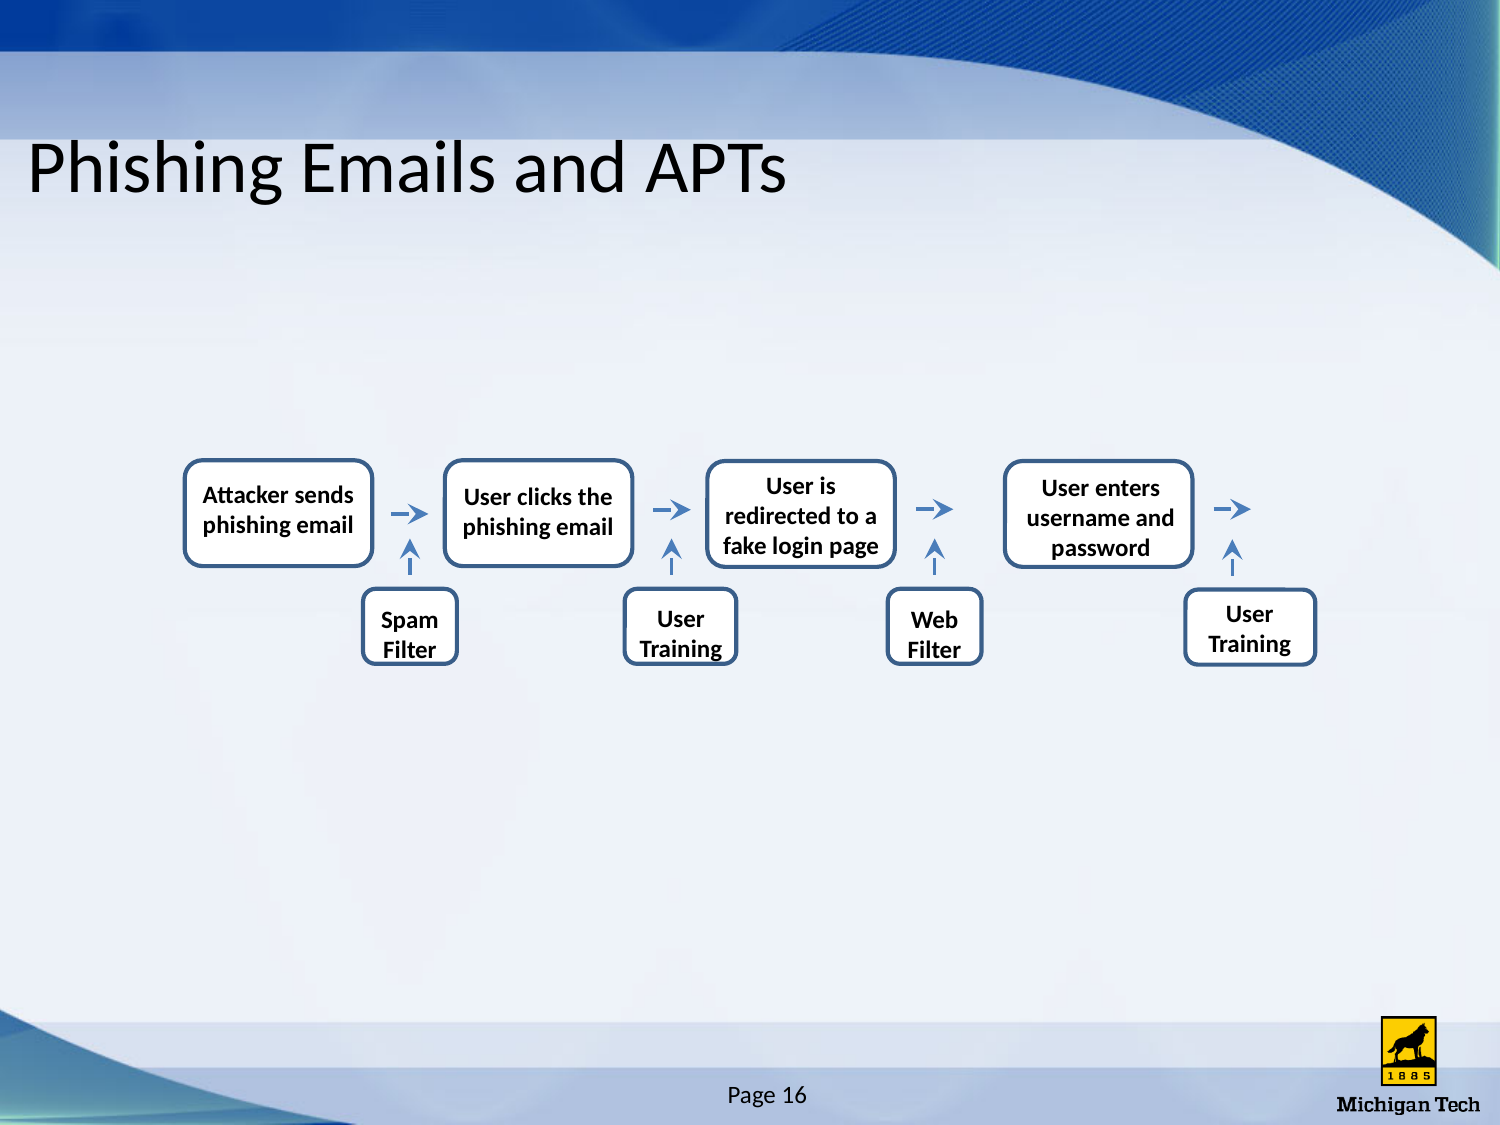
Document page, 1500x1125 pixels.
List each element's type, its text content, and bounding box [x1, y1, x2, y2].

text_box [1185, 589, 1316, 665]
text_box User Training [1194, 592, 1305, 649]
text_box [363, 588, 456, 597]
text_box Web Filter [887, 597, 982, 655]
text_box User clicks the phishing email [444, 475, 633, 510]
picture [0, 0, 1500, 1125]
text_box [184, 531, 373, 567]
title Phishing Emails and APTs [12, 75, 1263, 263]
text_box [185, 460, 372, 473]
text_box Attacker sends phishing email [184, 473, 373, 531]
text_box [625, 588, 735, 596]
text_box User Training [615, 596, 747, 654]
text_box [444, 510, 633, 567]
text_box Spam Filter [363, 597, 457, 655]
text_box [715, 460, 887, 464]
text_box [445, 460, 632, 475]
text_box [1004, 470, 1193, 567]
text_box [707, 521, 895, 567]
text_box [363, 655, 457, 664]
text_box User is redirected to a fake login page [707, 464, 895, 521]
text_box [624, 654, 736, 664]
text_box [888, 588, 981, 597]
text_box [1011, 460, 1186, 465]
text_box [888, 655, 981, 664]
text_box User enters username and password [1007, 465, 1195, 546]
